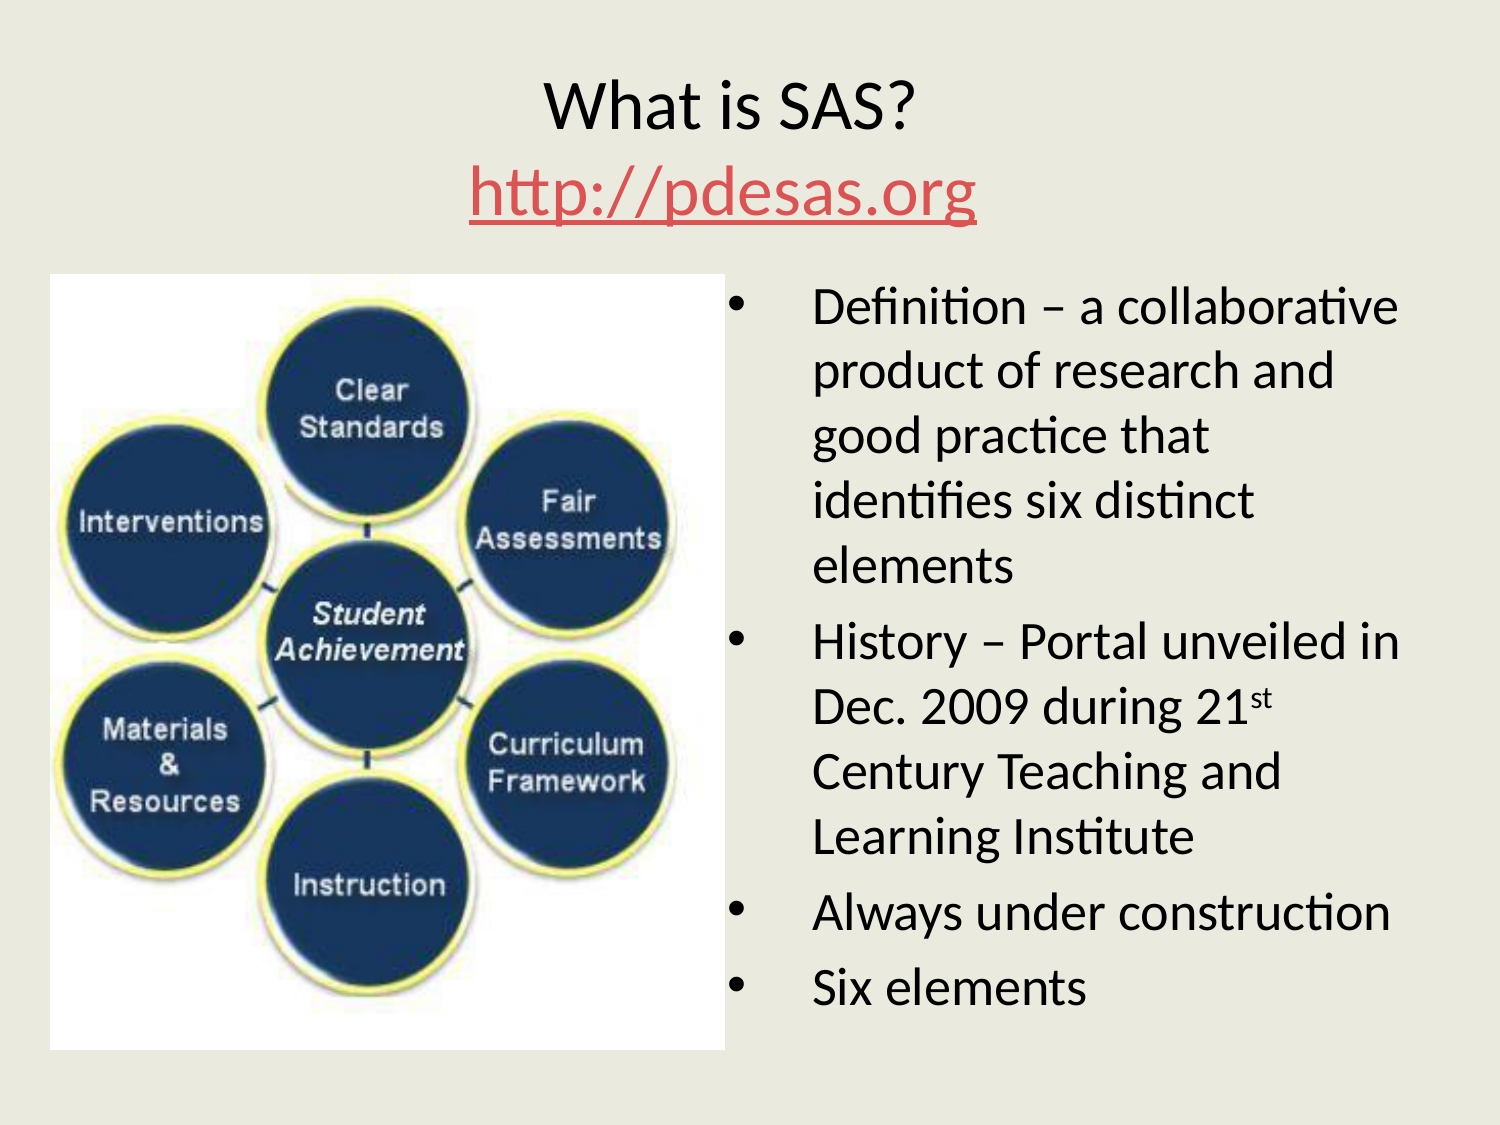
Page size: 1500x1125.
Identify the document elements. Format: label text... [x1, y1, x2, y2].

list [49, 274, 726, 1051]
title What is SAS? http://pdesas.org [37, 50, 1425, 238]
list Definition – a collaborative product of research and good practice that identifies six distinct elements History – Portal unveiled in Dec. 2009 during 21st Century Teaching and Learning Institute Always under construction Six elements [712, 262, 1425, 1038]
